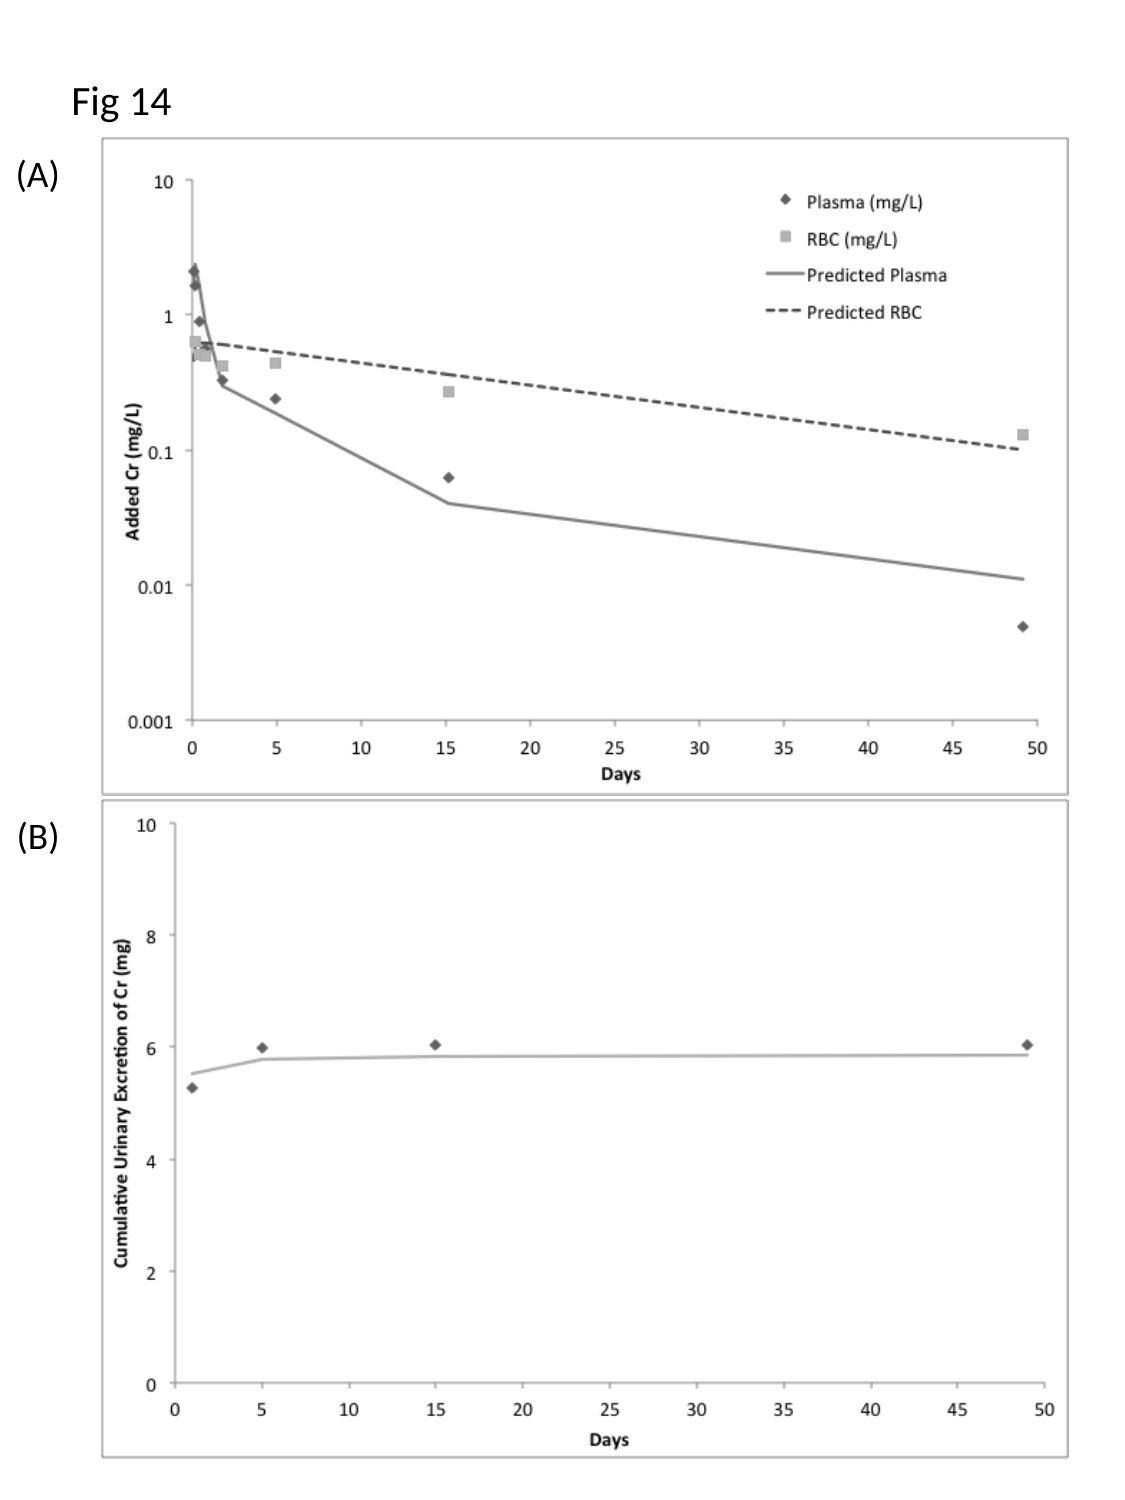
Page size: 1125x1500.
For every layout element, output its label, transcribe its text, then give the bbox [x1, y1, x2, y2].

text_box (B) [1, 805, 75, 865]
text_box (A) [0, 142, 75, 203]
title Fig 14 [56, 60, 1069, 138]
picture [101, 137, 1069, 796]
picture [101, 799, 1069, 1459]
